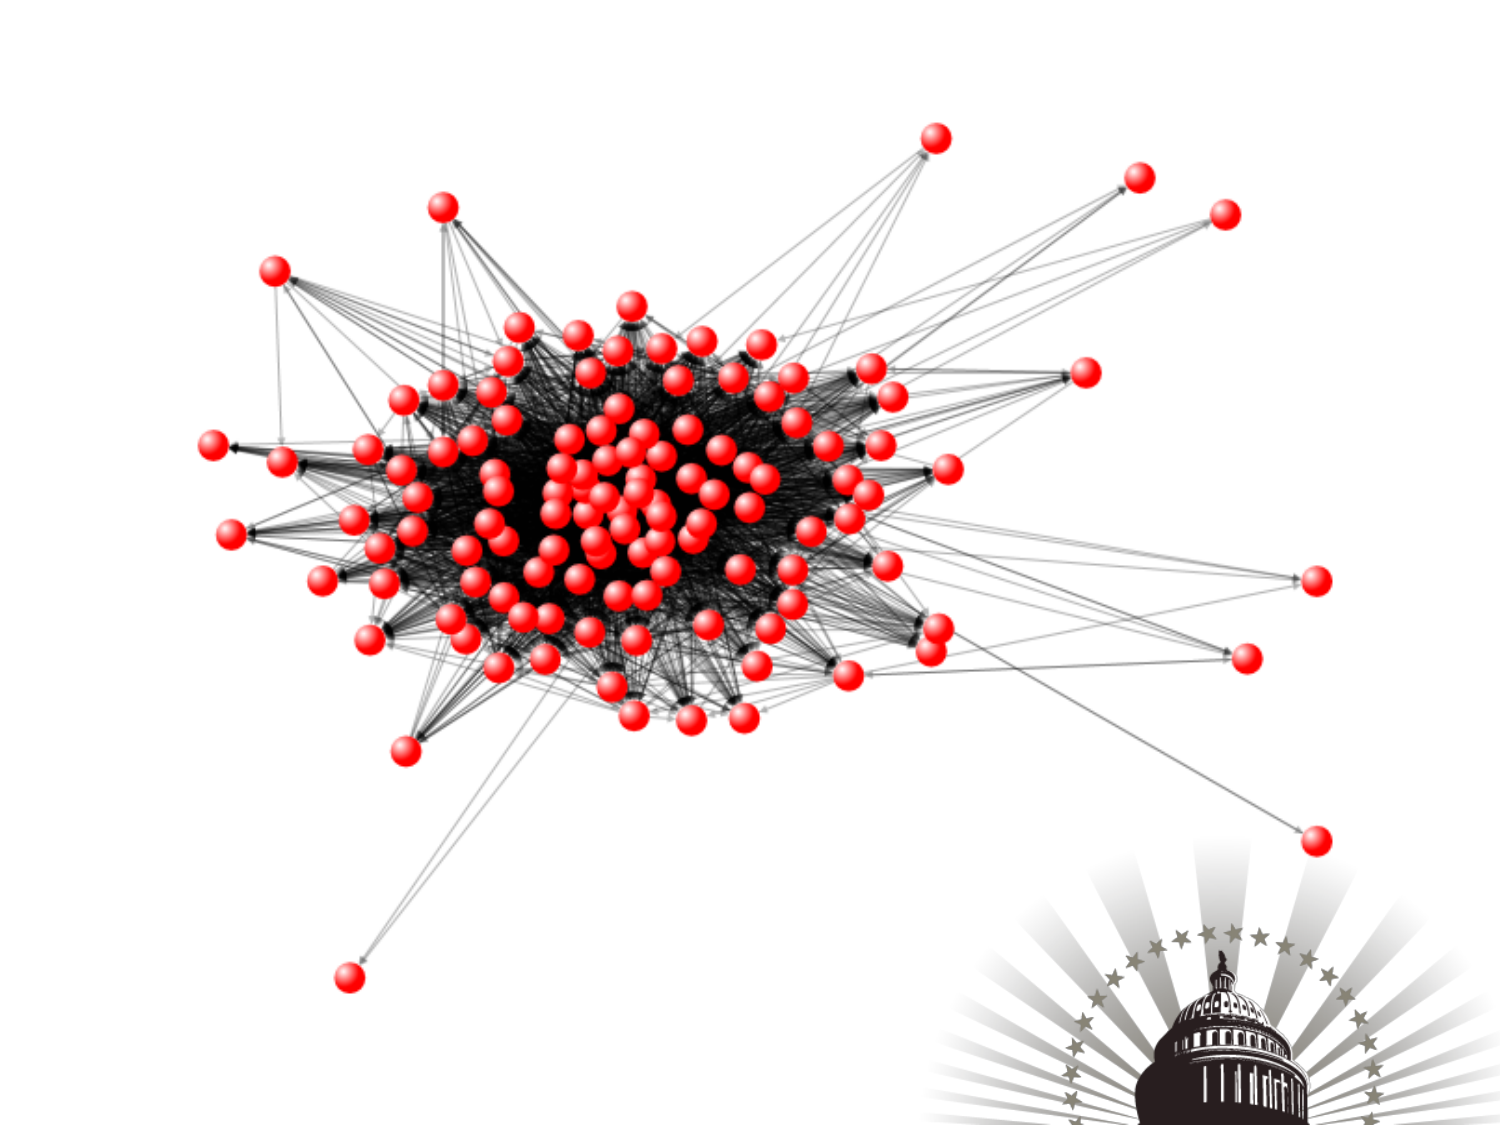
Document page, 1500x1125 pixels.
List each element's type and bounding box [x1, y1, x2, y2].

picture [887, 812, 1500, 1125]
list [187, 112, 1345, 1006]
